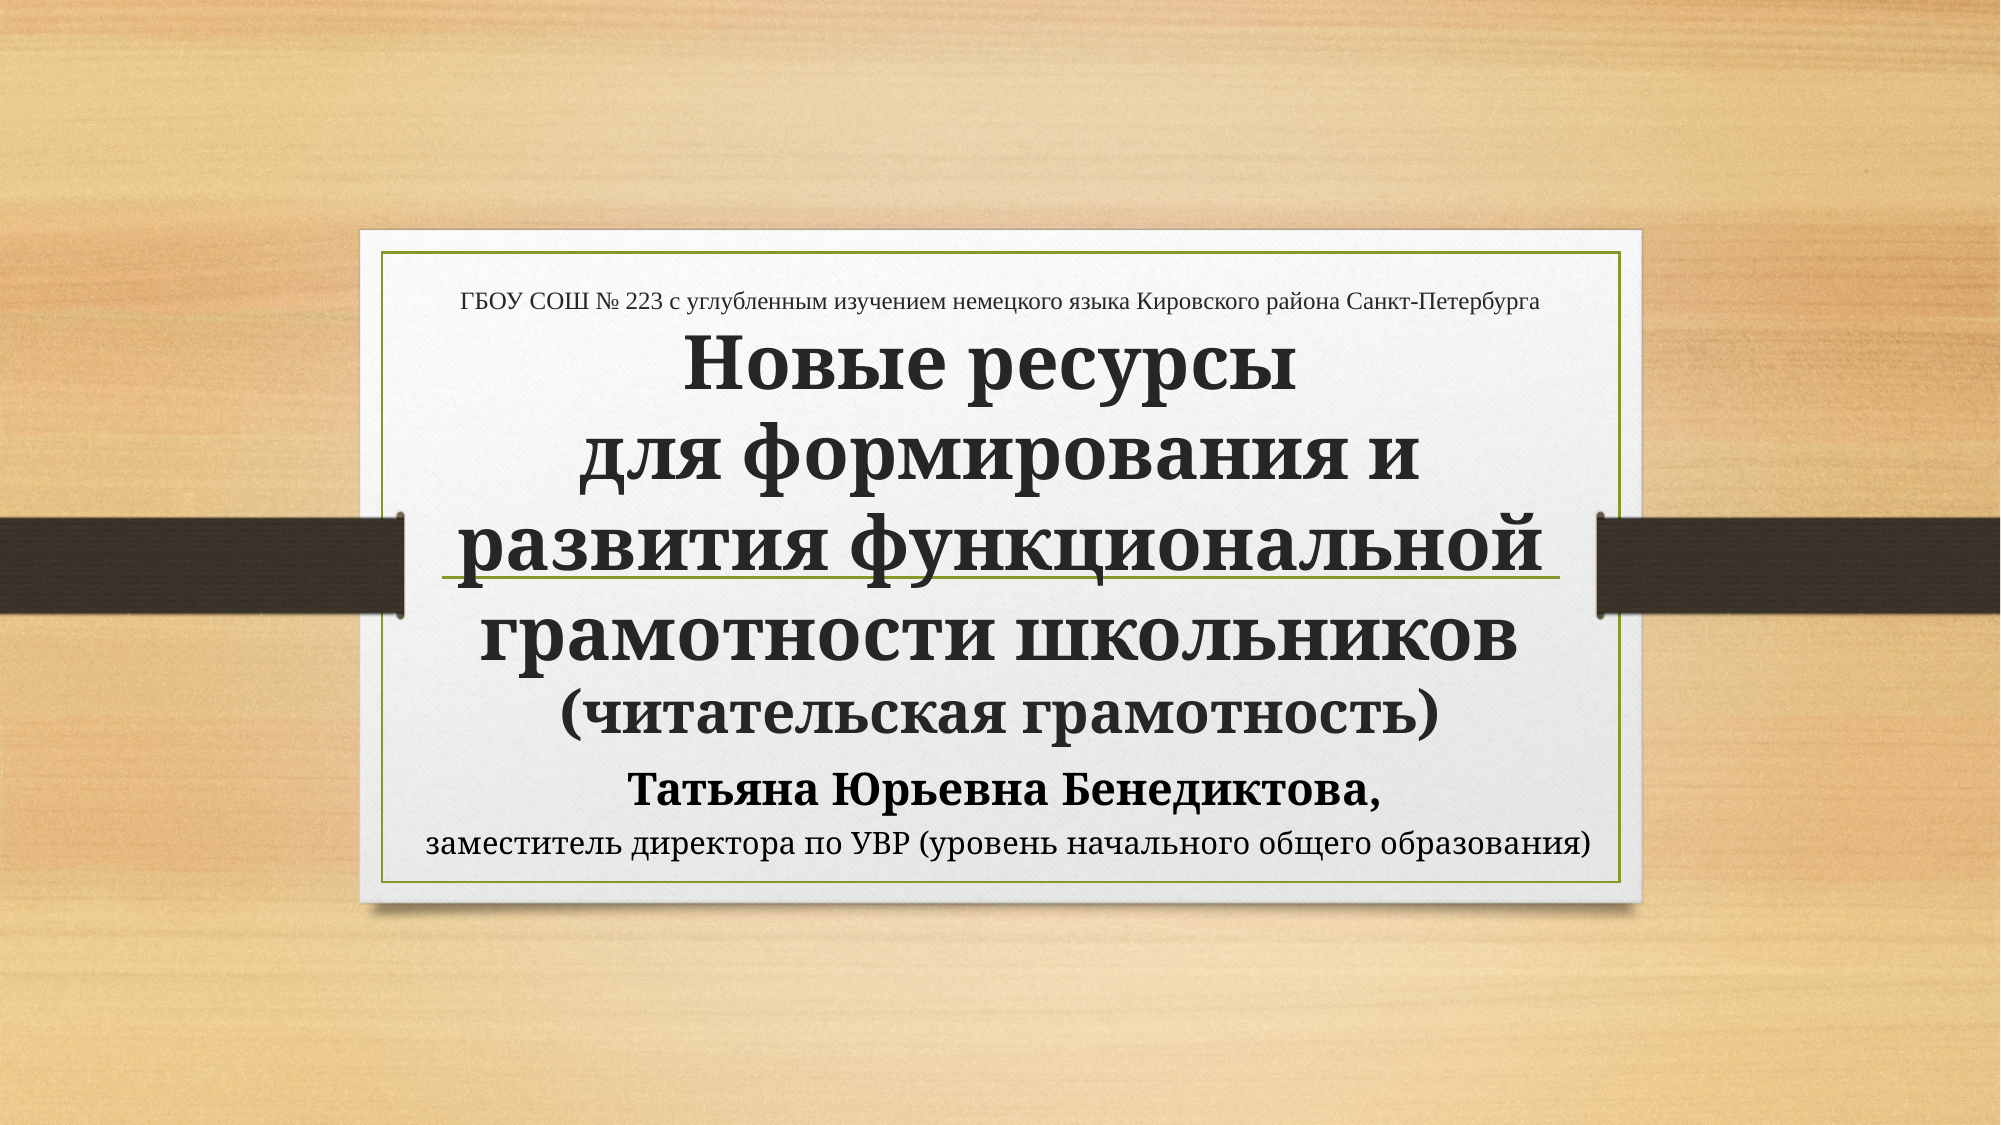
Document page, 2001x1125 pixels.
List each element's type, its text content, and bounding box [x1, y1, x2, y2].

title ГБОУ СОШ № 223 с углубленным изучением немецкого языка Кировского района Санкт-Петербурга Новые ресурсы для формирования и развития функциональной грамотности школьников (читательская грамотность) [441, 288, 1560, 752]
subtitle Татьяна Юрьевна Бенедиктова, заместитель директора по УВР (уровень начального общего образования) [392, 752, 1619, 885]
picture [0, 0, 2001, 1125]
